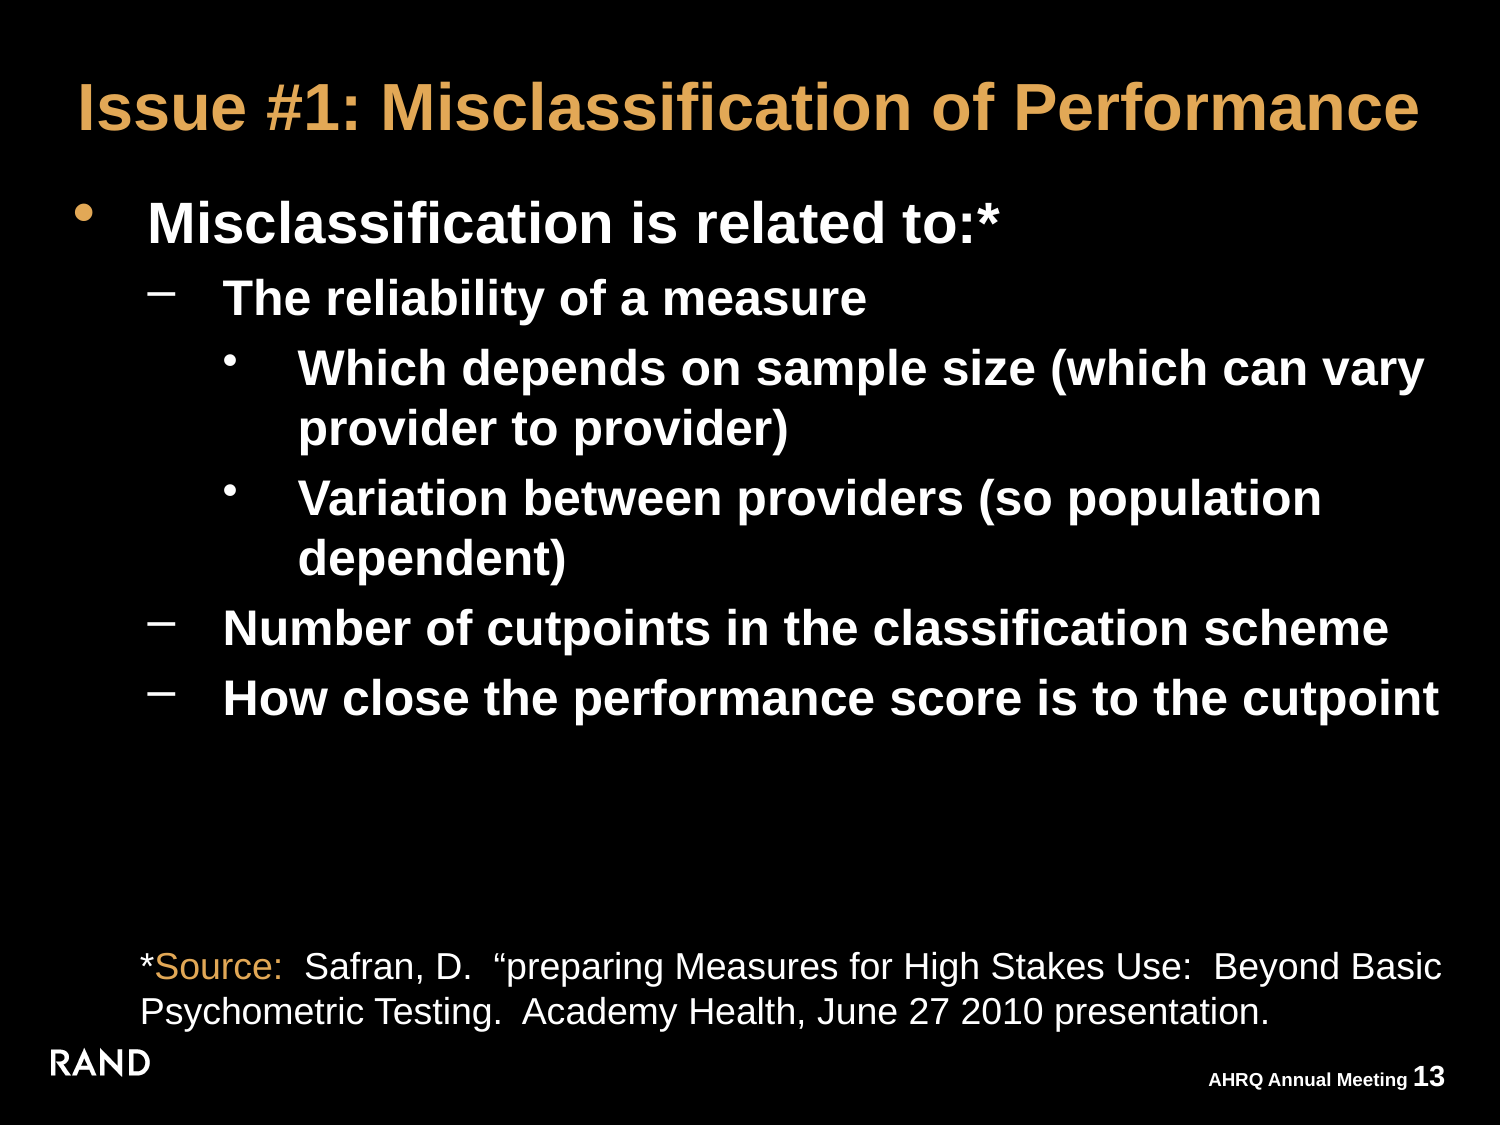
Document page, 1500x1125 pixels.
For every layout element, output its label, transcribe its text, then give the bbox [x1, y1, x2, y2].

list Misclassification is related to:* The reliability of a measure Which depends on sample size (which can vary provider to provider) Variation between providers (so population dependent) Number of cutpoints in the classification scheme How close the performance score is to the cutpoint [72, 185, 1462, 1079]
text_box *Source: Safran, D. “preparing Measures for High Stakes Use: Beyond Basic Psychometric Testing. Academy Health, June 27 2010 presentation. [125, 934, 1466, 1040]
picture [50, 1046, 72, 1077]
title Issue #1: Misclassification of Performance [0, 63, 1500, 165]
